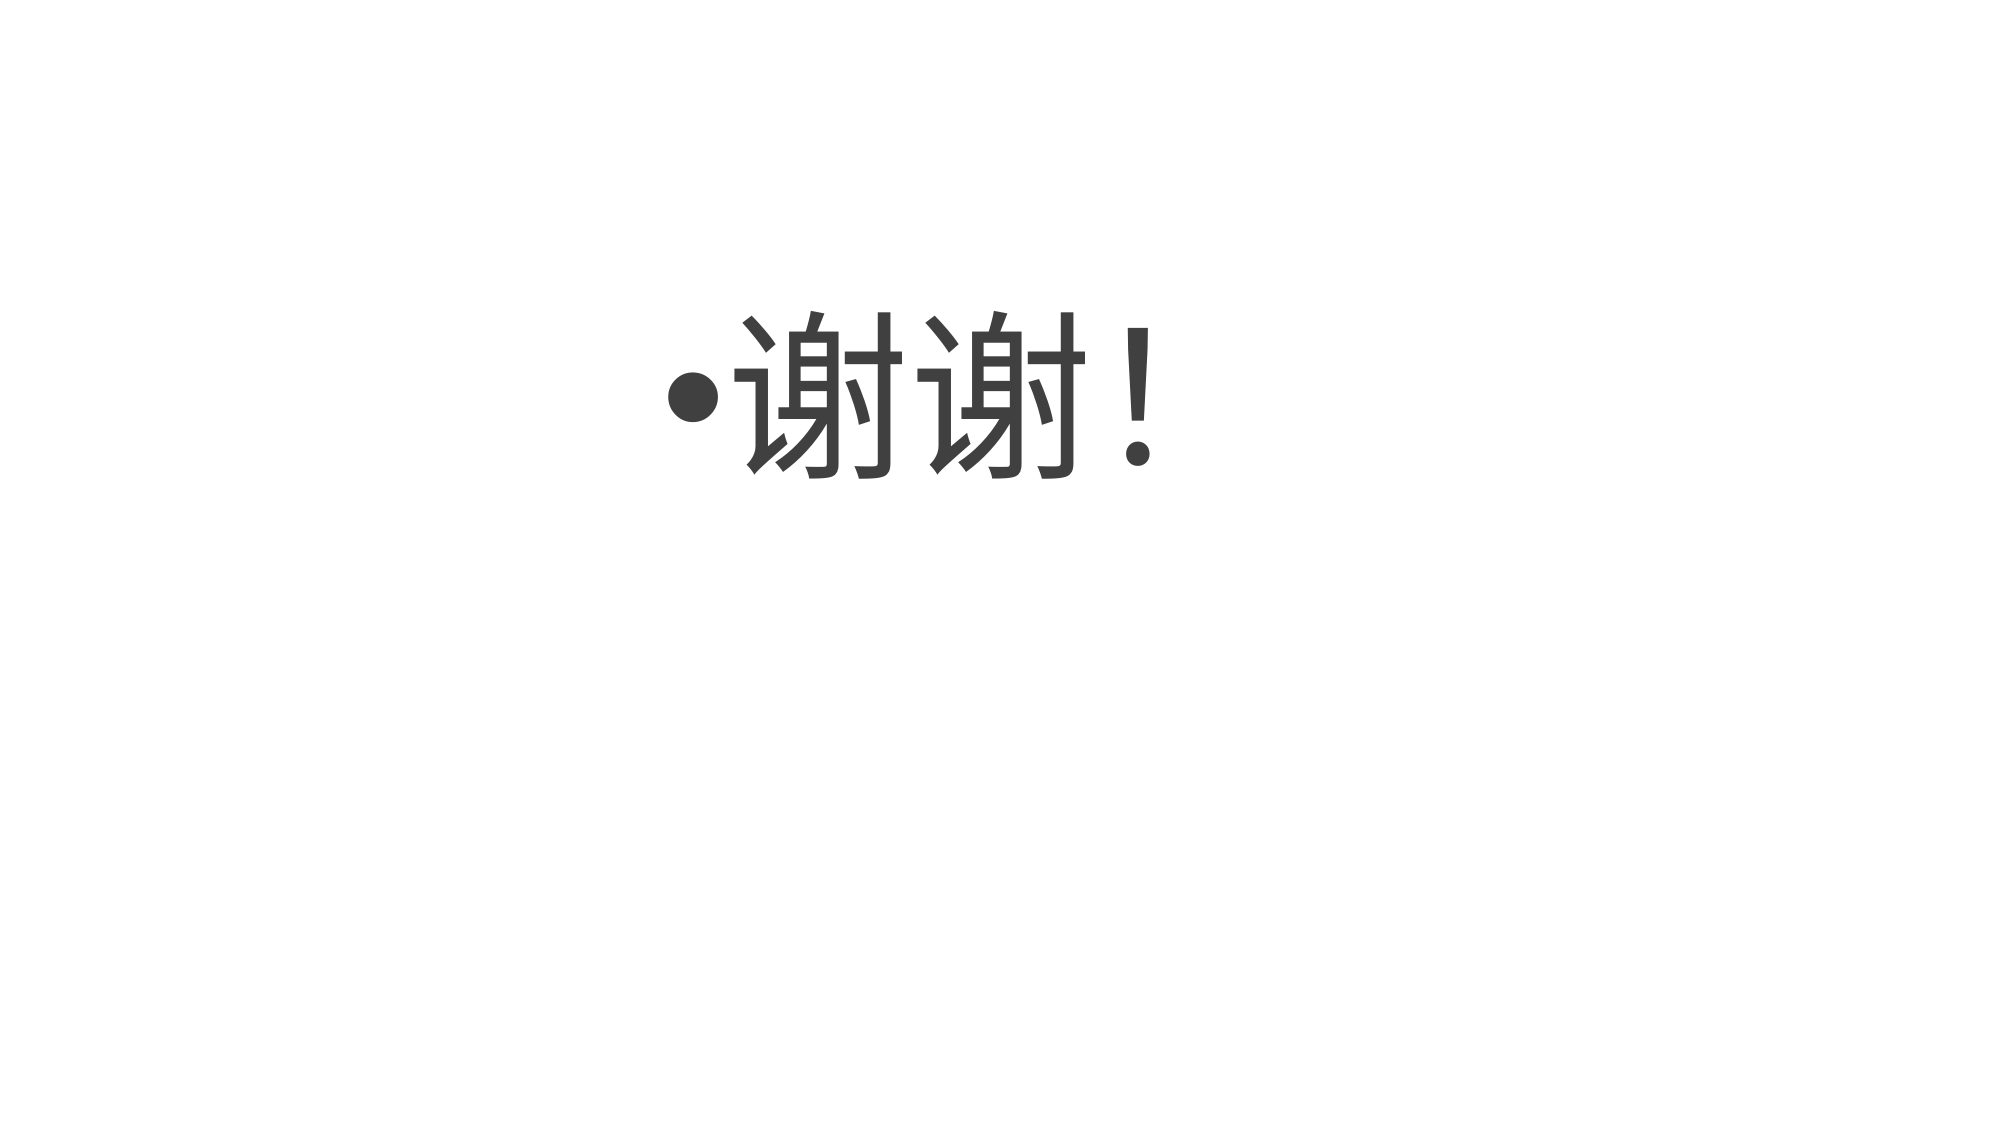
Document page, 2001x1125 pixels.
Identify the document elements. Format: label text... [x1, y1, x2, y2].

list 谢谢！ [106, 299, 1832, 1014]
